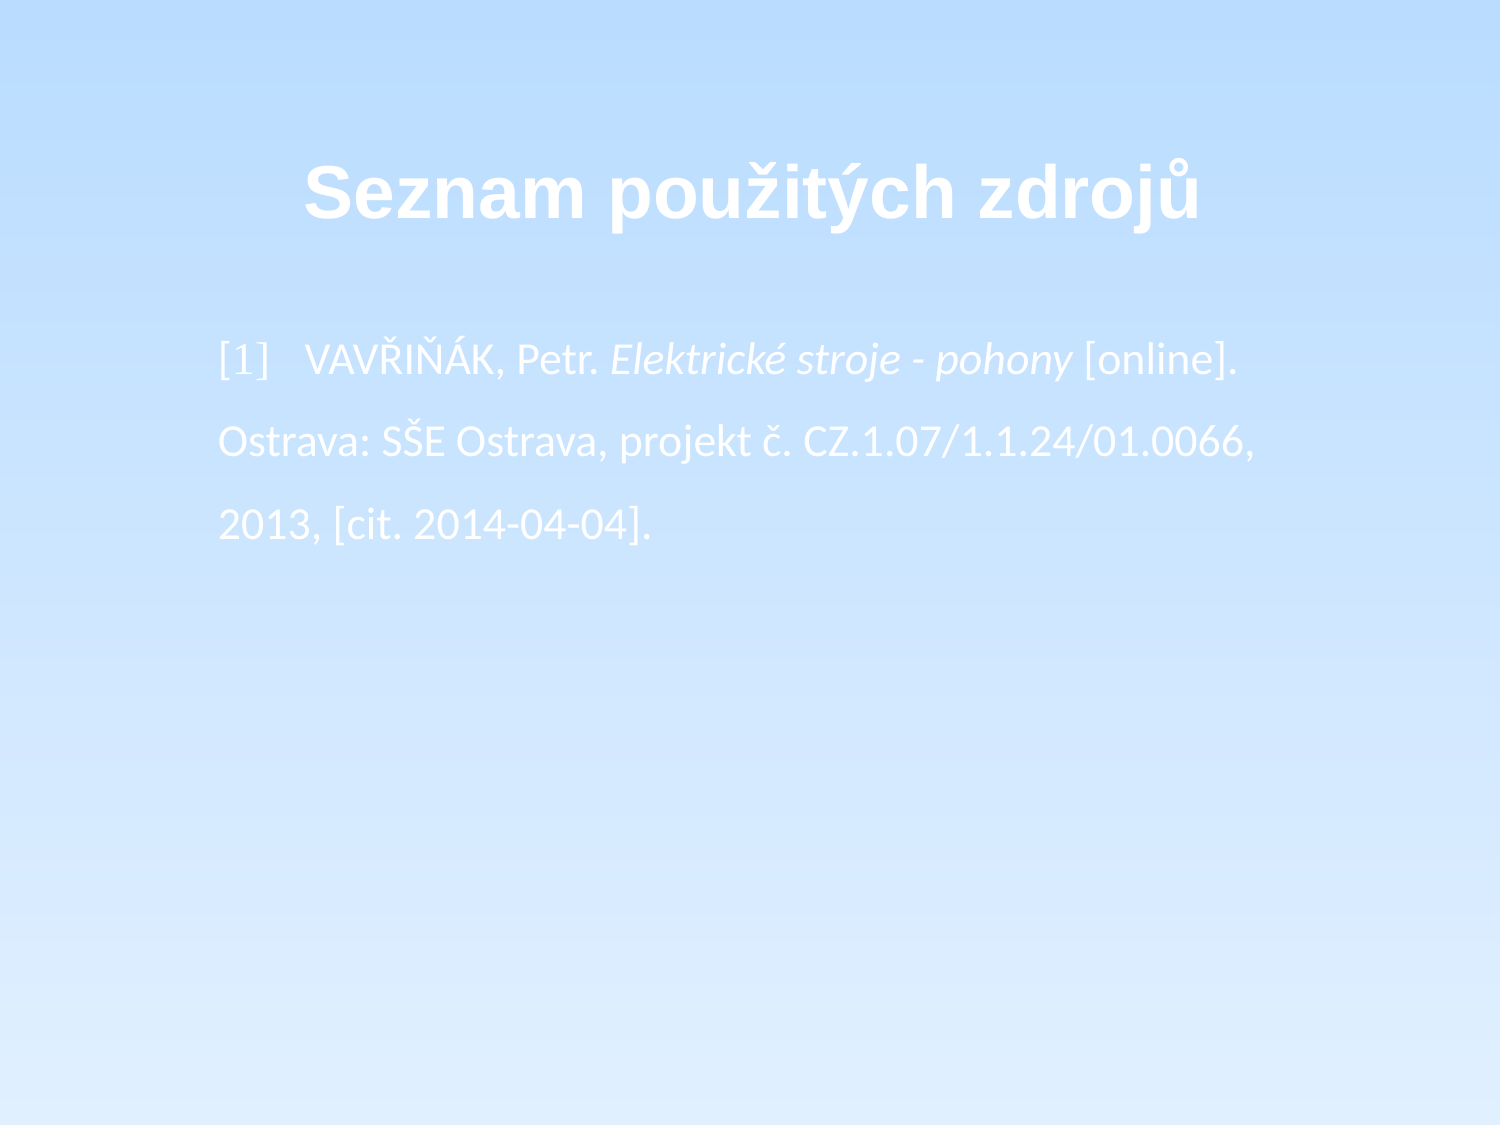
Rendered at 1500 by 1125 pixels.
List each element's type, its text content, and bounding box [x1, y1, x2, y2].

list [1] VAVŘIŇÁK, Petr. Elektrické stroje - pohony [online]. Ostrava: SŠE Ostrava, projekt č. CZ.1.07/1.1.24/01.0066, 2013, [cit. 2014-04-04]. [202, 238, 1356, 824]
title Seznam použitých zdrojů [137, 0, 1370, 288]
